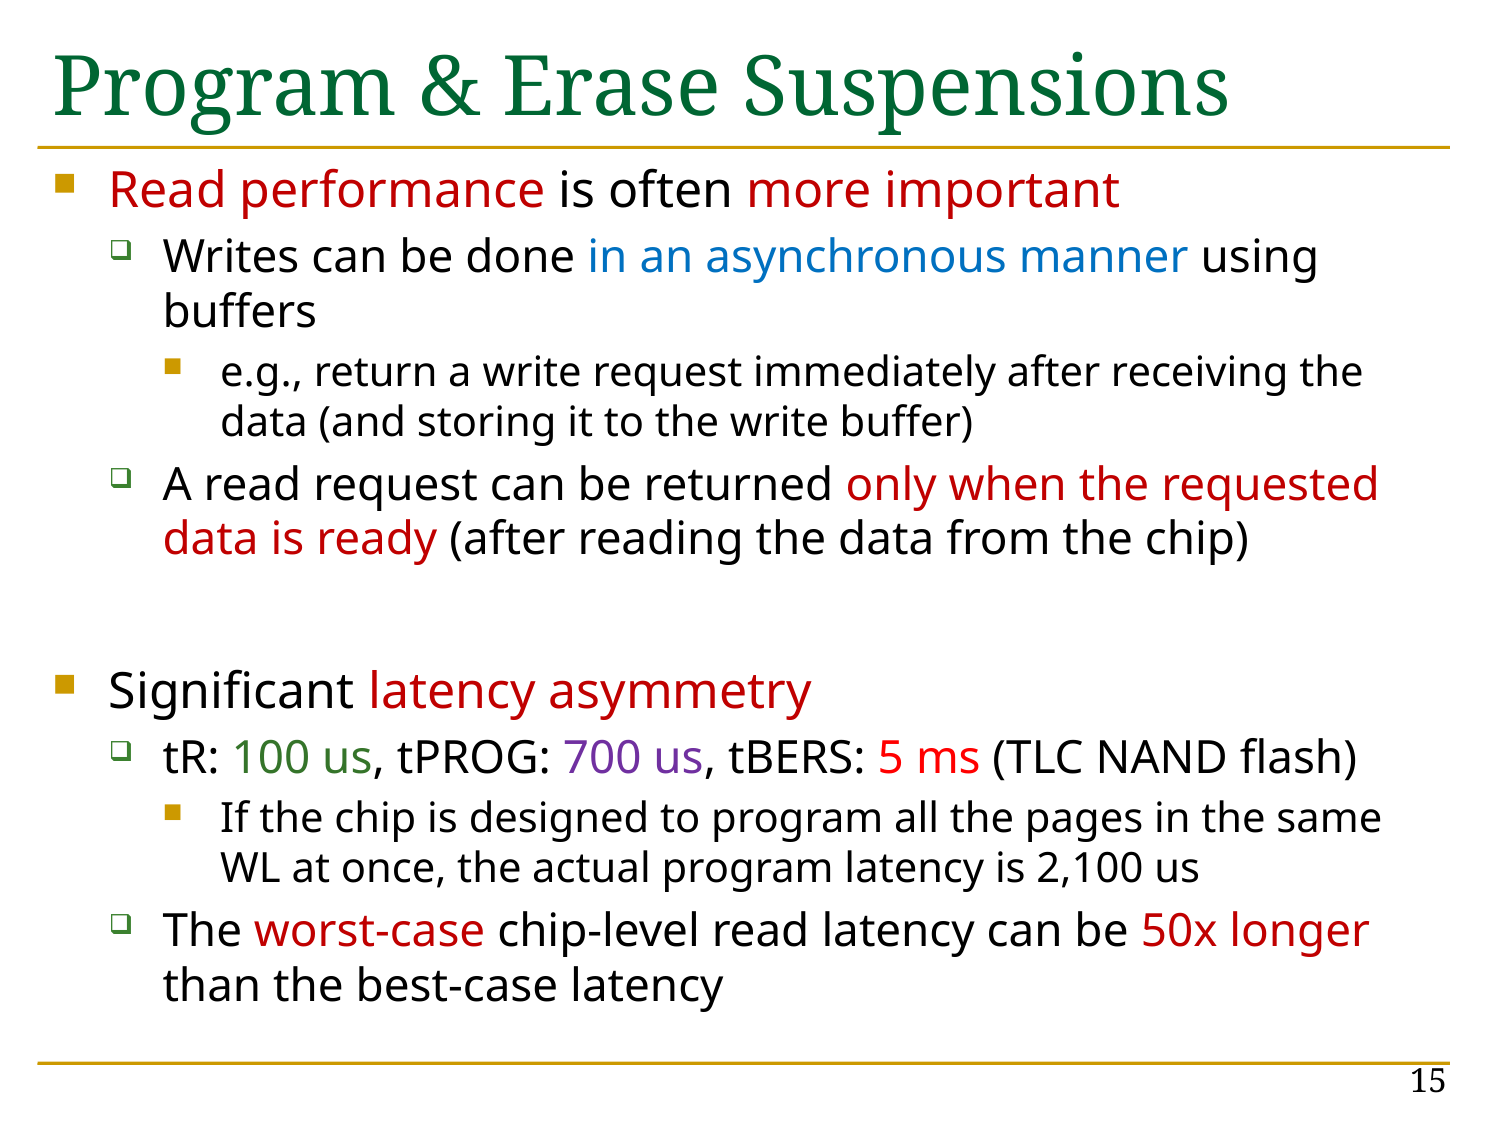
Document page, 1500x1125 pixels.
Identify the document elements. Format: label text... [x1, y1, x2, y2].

list Read performance is often more important Writes can be done in an asynchronous manner using buffers e.g., return a write request immediately after receiving the data (and storing it to the write buffer) A read request can be returned only when the requested data is ready (after reading the data from the chip) Significant latency asymmetry tR: 100 us, tPROG: 700 us, tBERS: 5 ms (TLC NAND flash) If the chip is designed to program all the pages in the same WL at once, the actual program latency is 2,100 us The worst-case chip-level read latency can be 50x longer than the best-case latency [37, 149, 1450, 1063]
title Program & Erase Suspensions [37, 24, 1450, 137]
slide_number 15 [1111, 1036, 1462, 1112]
